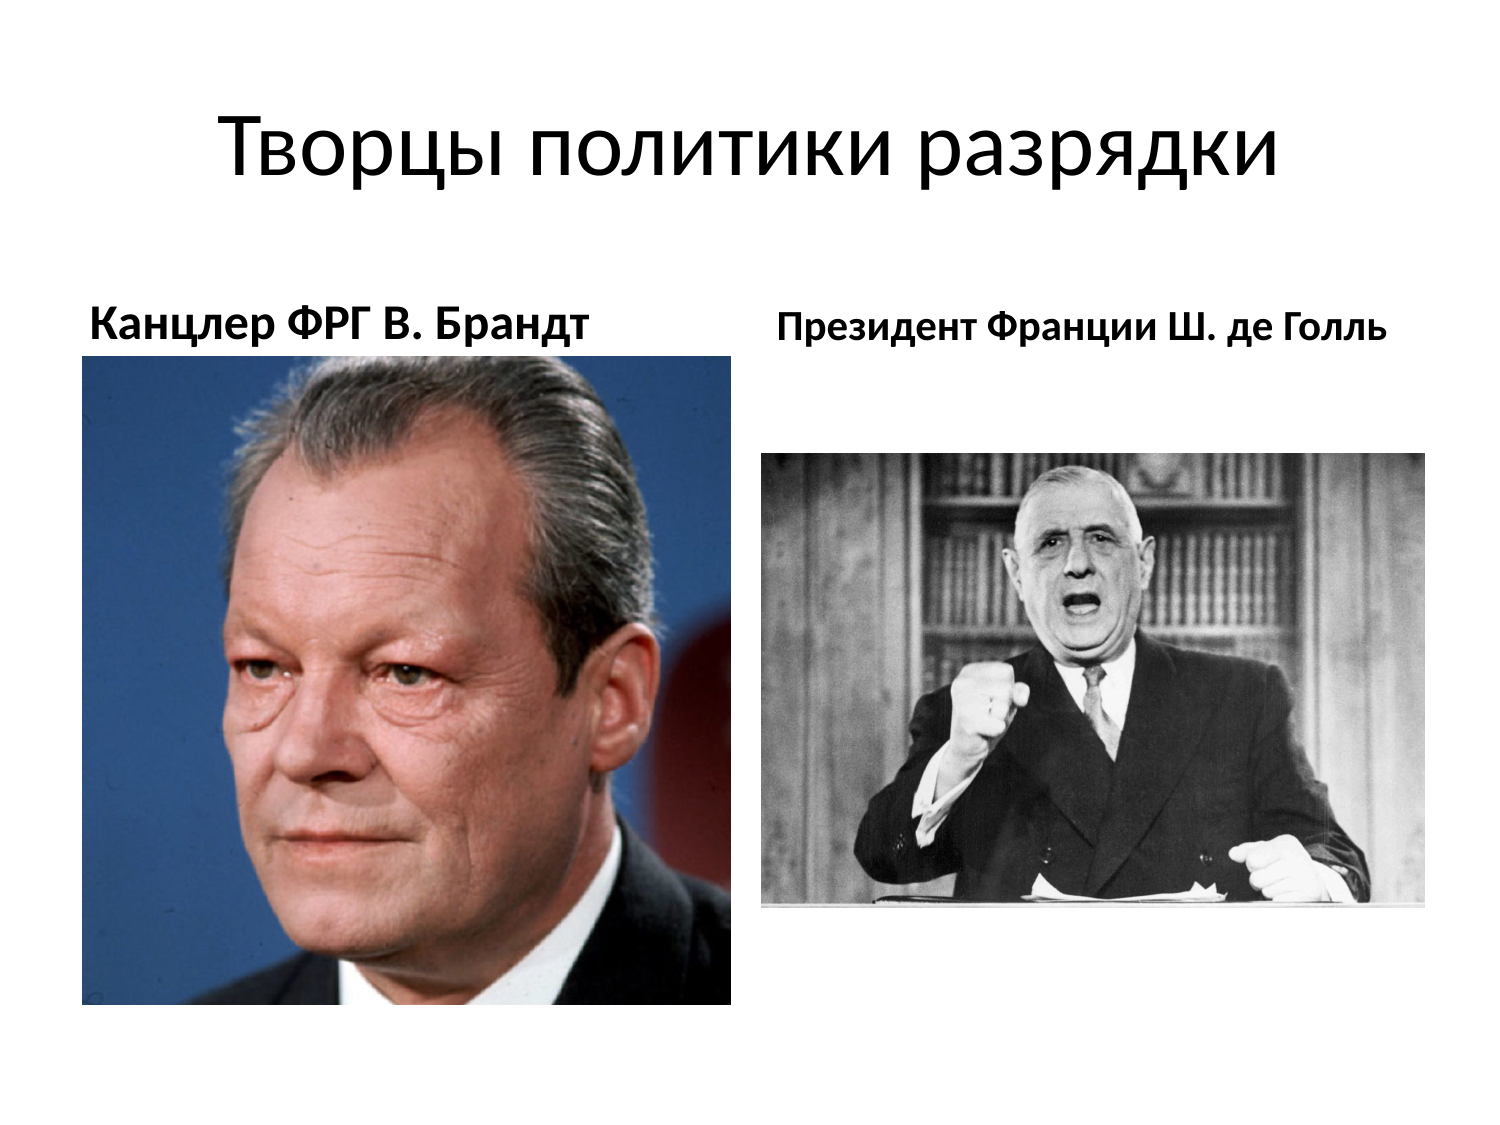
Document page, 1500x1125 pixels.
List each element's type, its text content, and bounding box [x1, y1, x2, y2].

text_box Президент Франции Ш. де Голль [761, 251, 1425, 357]
picture [761, 453, 1425, 909]
text_box Творцы политики разрядки [74, 45, 1425, 233]
picture [81, 356, 731, 1005]
text_box Канцлер ФРГ В. Брандт [75, 251, 738, 357]
